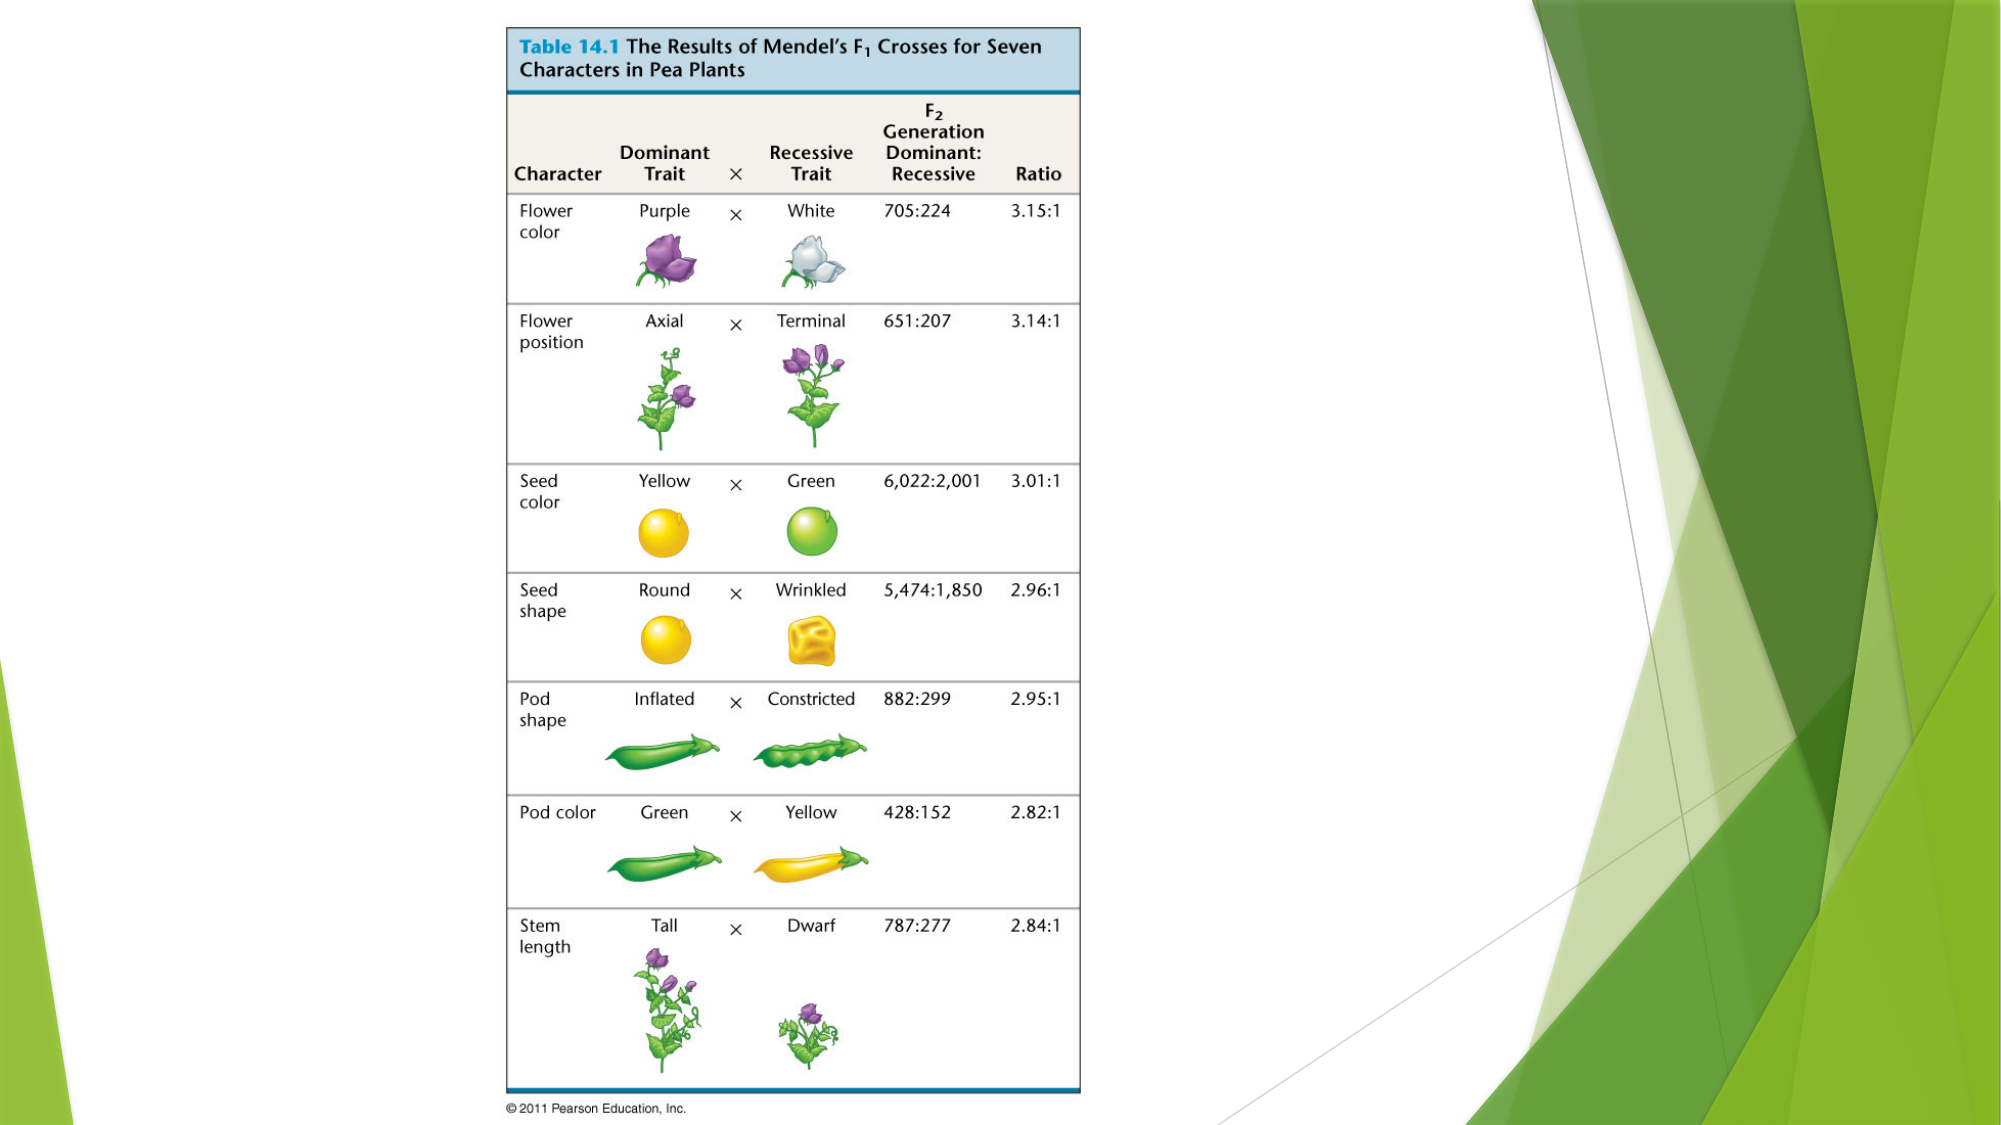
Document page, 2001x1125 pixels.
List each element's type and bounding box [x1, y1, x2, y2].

list [499, 21, 1088, 1125]
